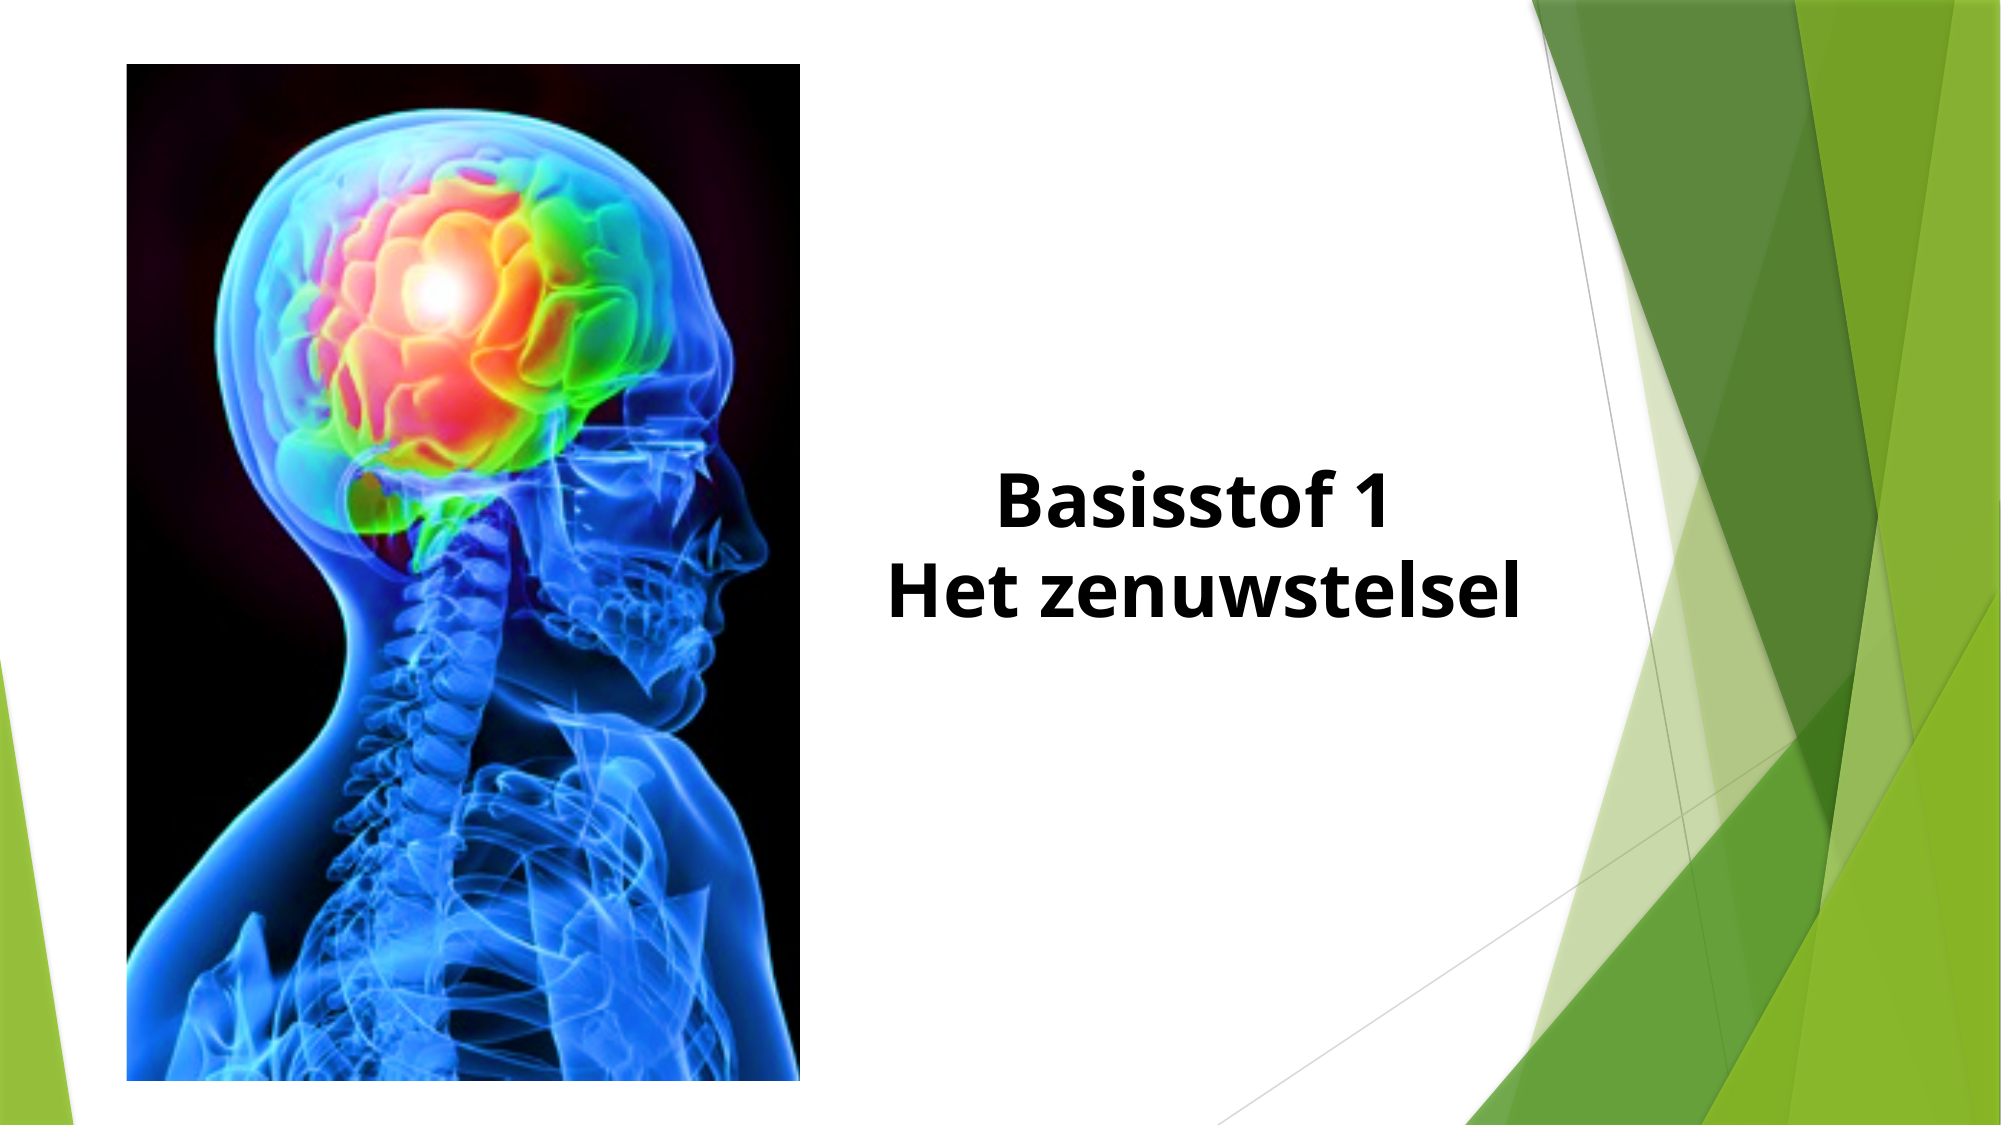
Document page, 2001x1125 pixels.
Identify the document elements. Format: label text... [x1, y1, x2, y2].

picture [126, 63, 801, 1082]
text_box Basisstof 1 Het zenuwstelsel [845, 422, 1565, 664]
text_box Boek 5 thema 1 [1023, 7, 1591, 82]
